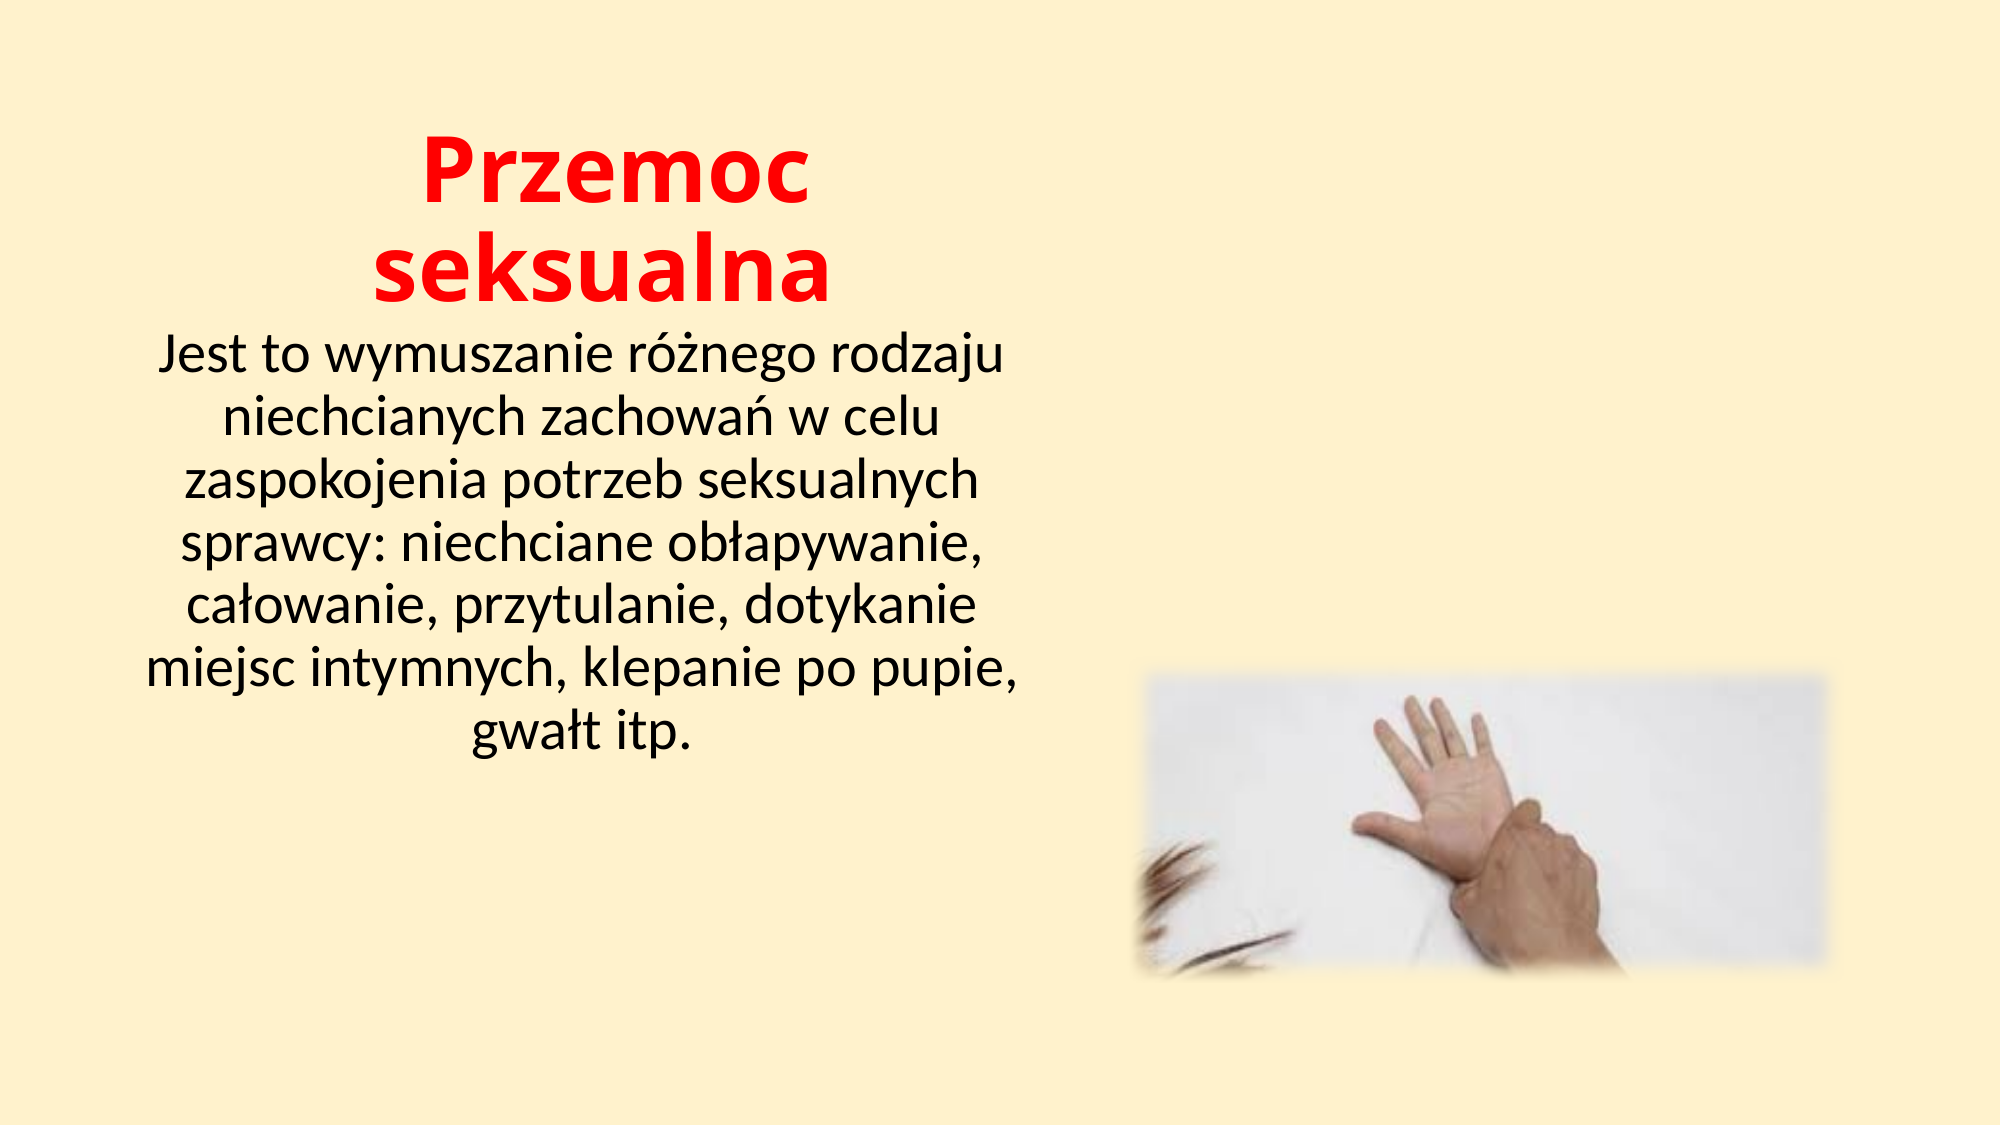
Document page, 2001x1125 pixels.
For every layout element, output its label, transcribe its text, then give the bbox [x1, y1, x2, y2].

picture [1127, 656, 1845, 984]
title Przemoc seksualna [170, 130, 1062, 314]
list Jest to wymuszanie różnego rodzaju niechcianych zachowań w celu zaspokojenia potrzeb seksualnych sprawcy: niechciane obłapywanie, całowanie, przytulanie, dotykanie miejsc intymnych, klepanie po pupie, gwałt itp. [95, 314, 1070, 860]
